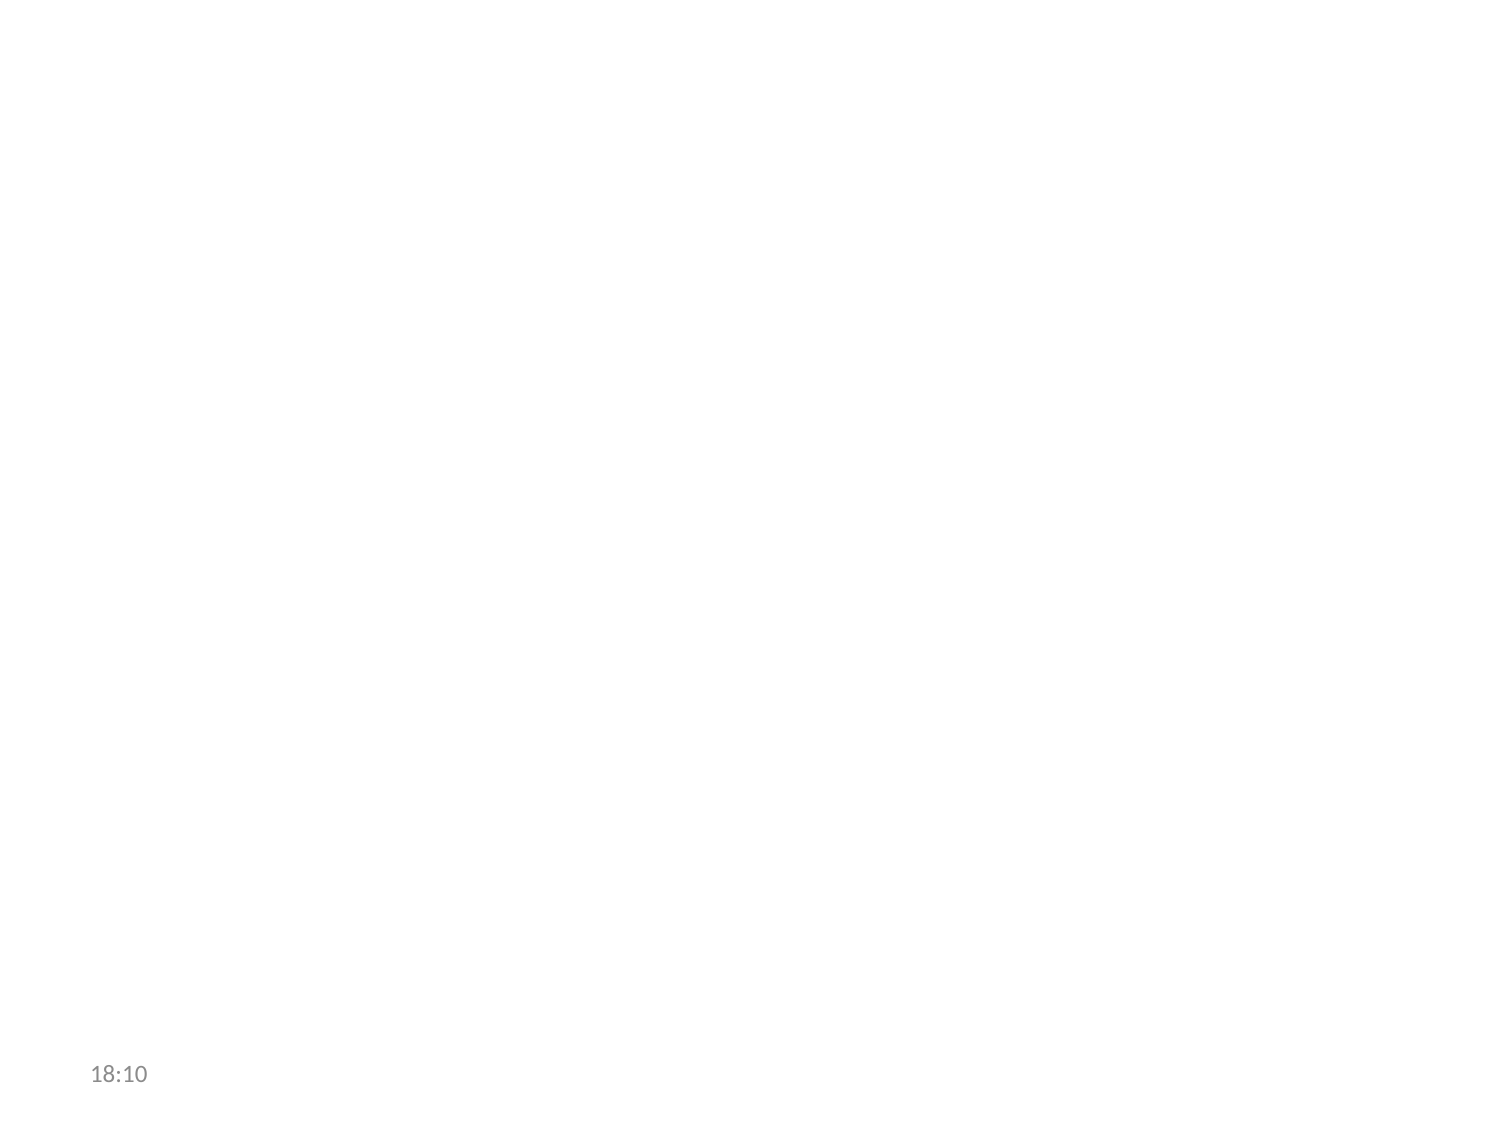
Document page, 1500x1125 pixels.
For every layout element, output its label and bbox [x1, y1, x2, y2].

slide_number [75, 1042, 425, 1103]
